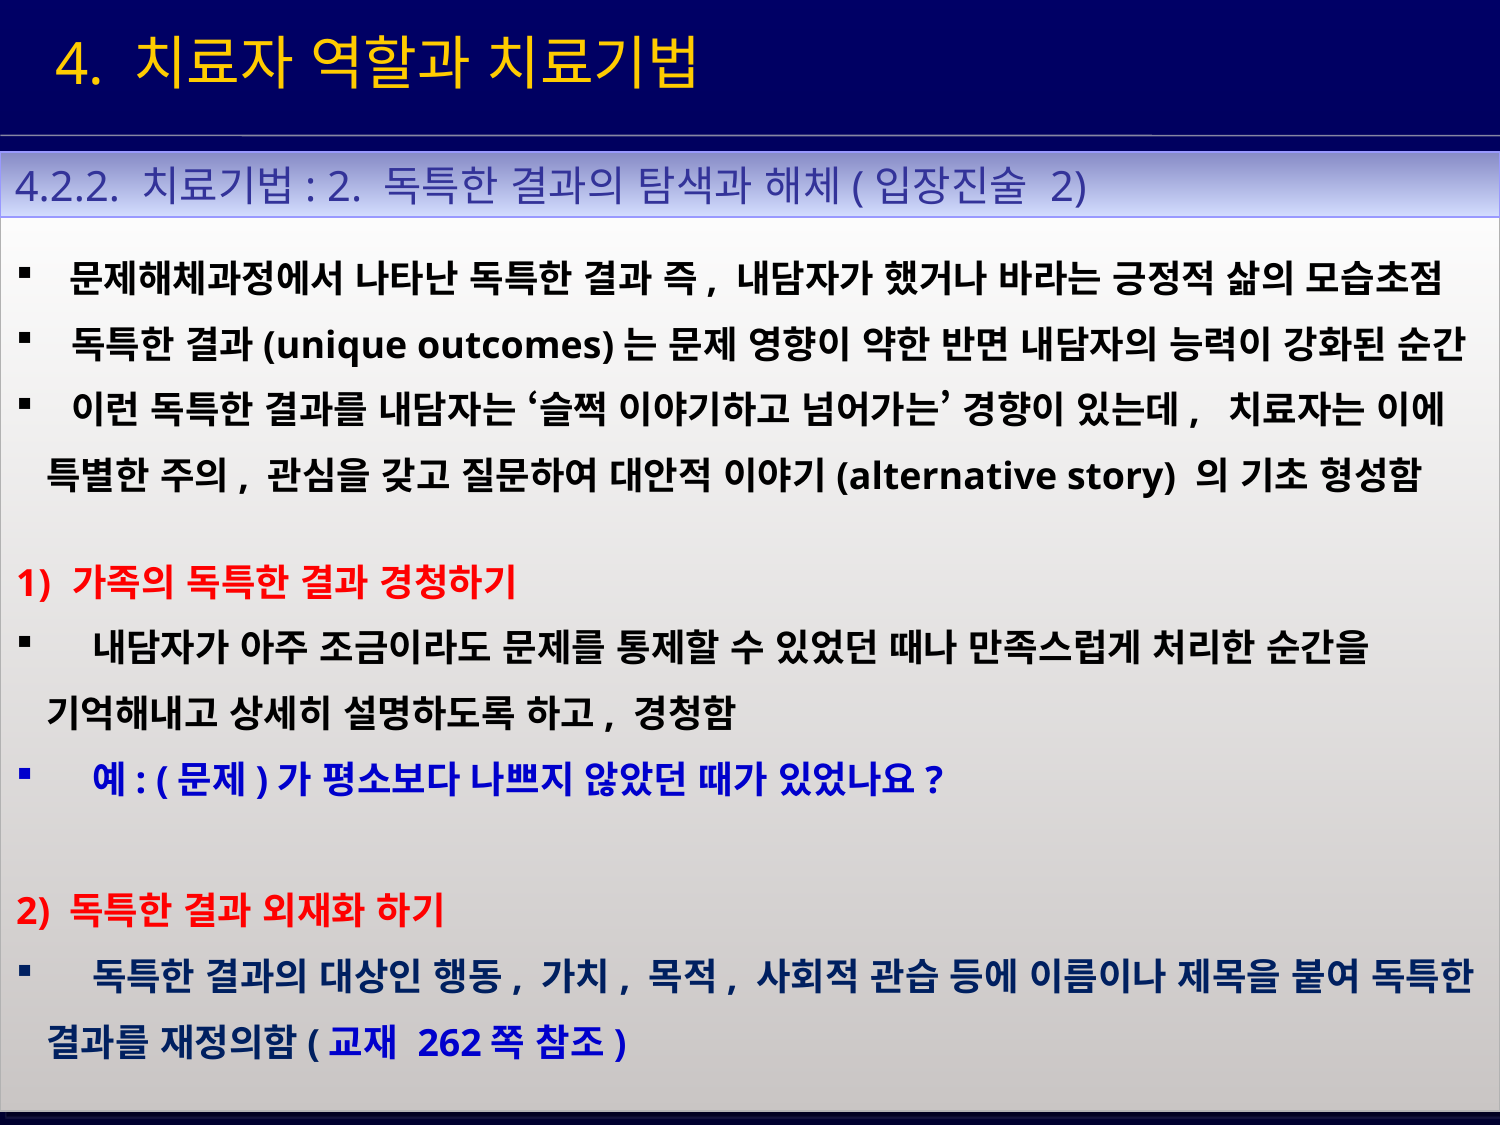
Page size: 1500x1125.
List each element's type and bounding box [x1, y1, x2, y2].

text_box [0, 18, 1500, 1111]
